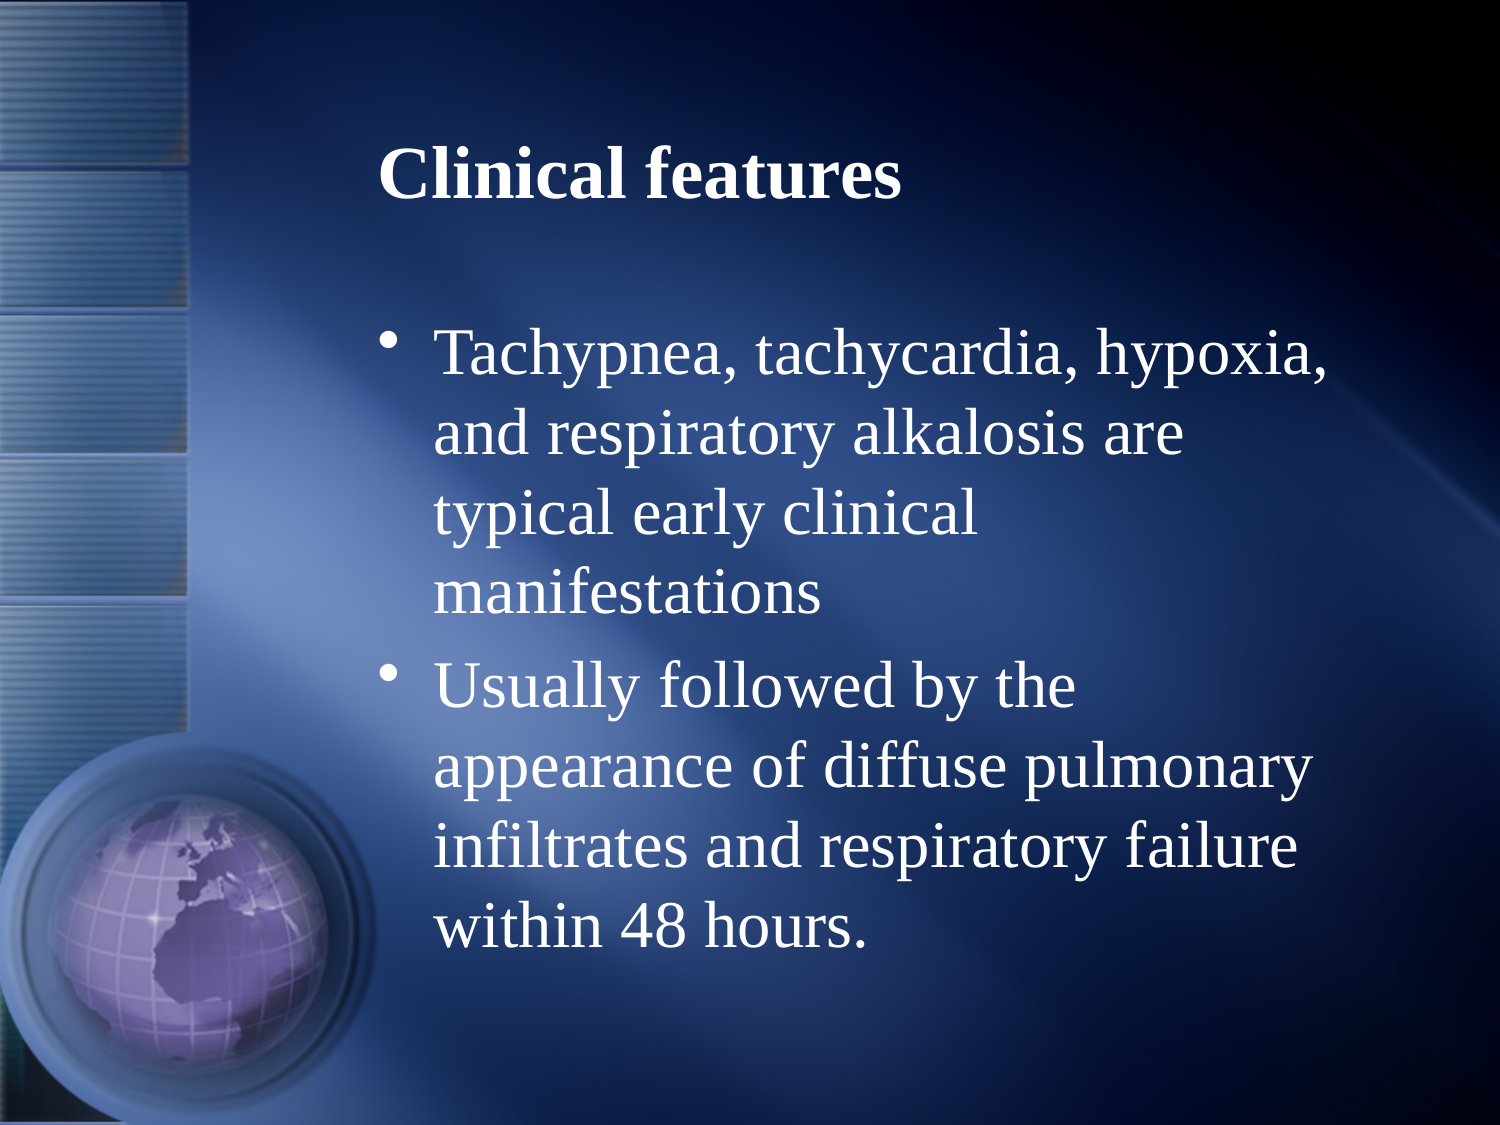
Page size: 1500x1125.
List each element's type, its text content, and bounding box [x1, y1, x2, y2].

picture [0, 0, 1500, 1125]
title Clinical features [362, 74, 1401, 263]
list Tachypnea, tachycardia, hypoxia, and respiratory alkalosis are typical early clinical manifestations Usually followed by the appearance of diffuse pulmonary infiltrates and respiratory failure within 48 hours. [362, 299, 1401, 1001]
